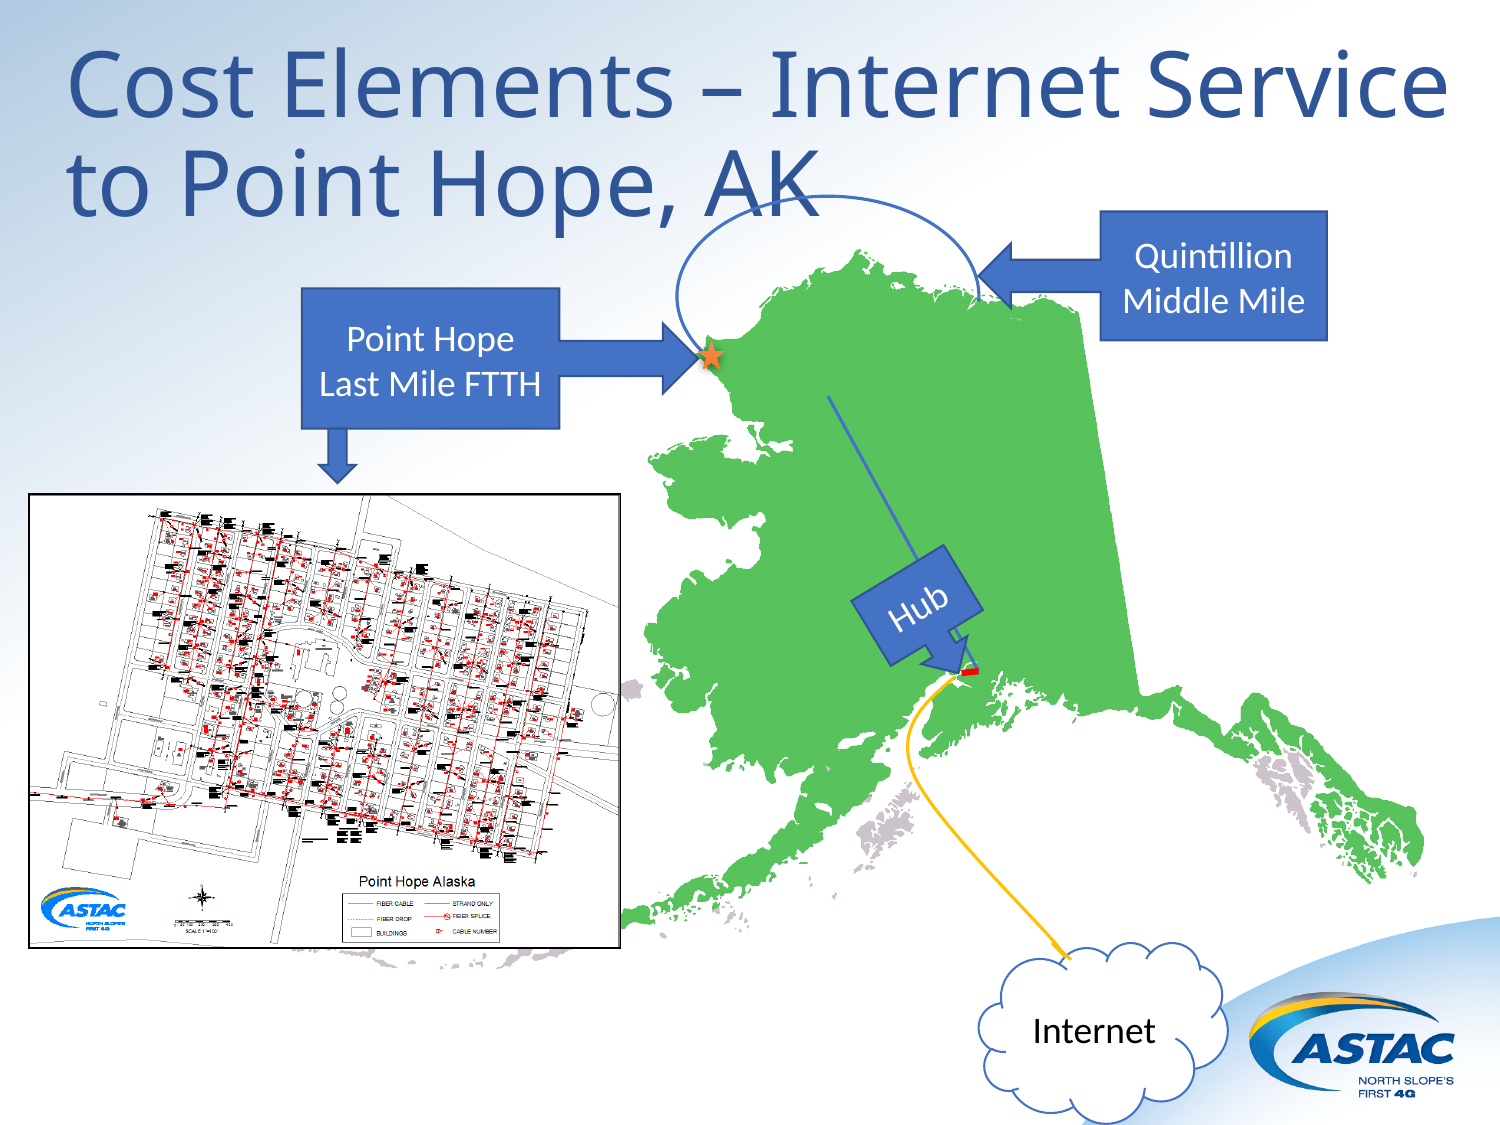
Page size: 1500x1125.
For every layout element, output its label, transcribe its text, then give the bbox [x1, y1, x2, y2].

text_box [744, 194, 911, 211]
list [67, 211, 1439, 1014]
picture [29, 494, 620, 948]
text_box Internet [977, 1014, 1229, 1125]
title Cost Elements – Internet Service to Point Hope, AK [50, 28, 1475, 246]
picture [0, 0, 1500, 1125]
